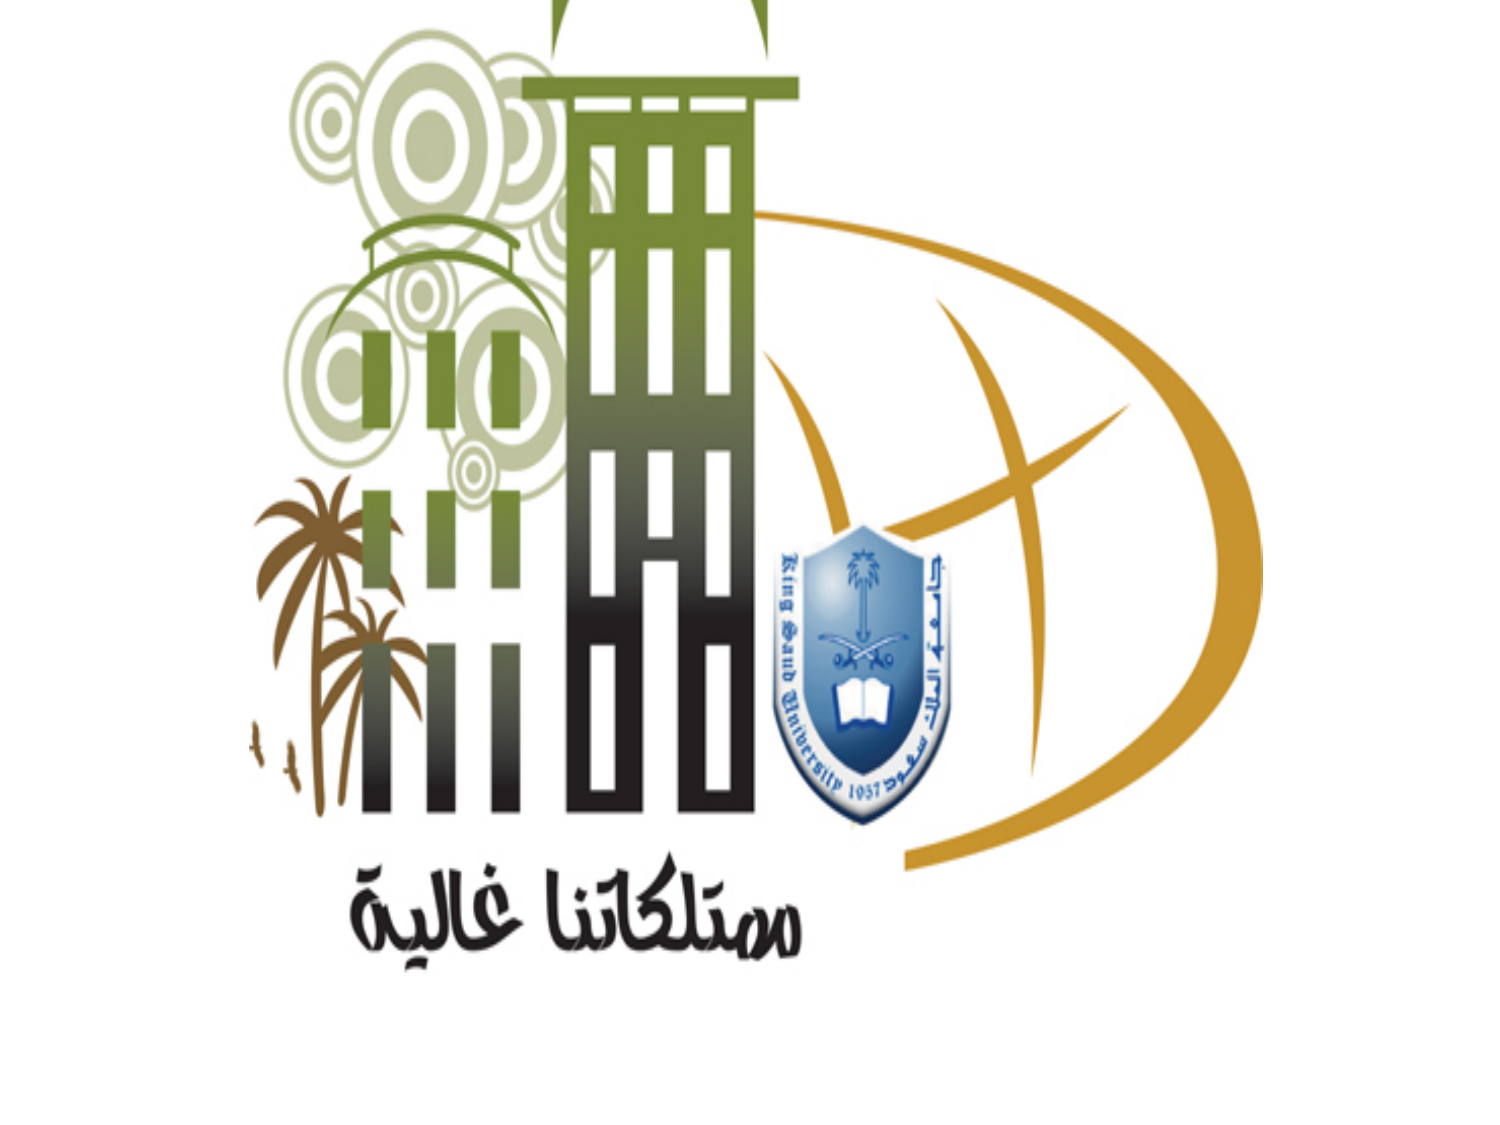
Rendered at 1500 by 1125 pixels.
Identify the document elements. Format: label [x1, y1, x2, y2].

picture [249, 0, 1263, 1001]
